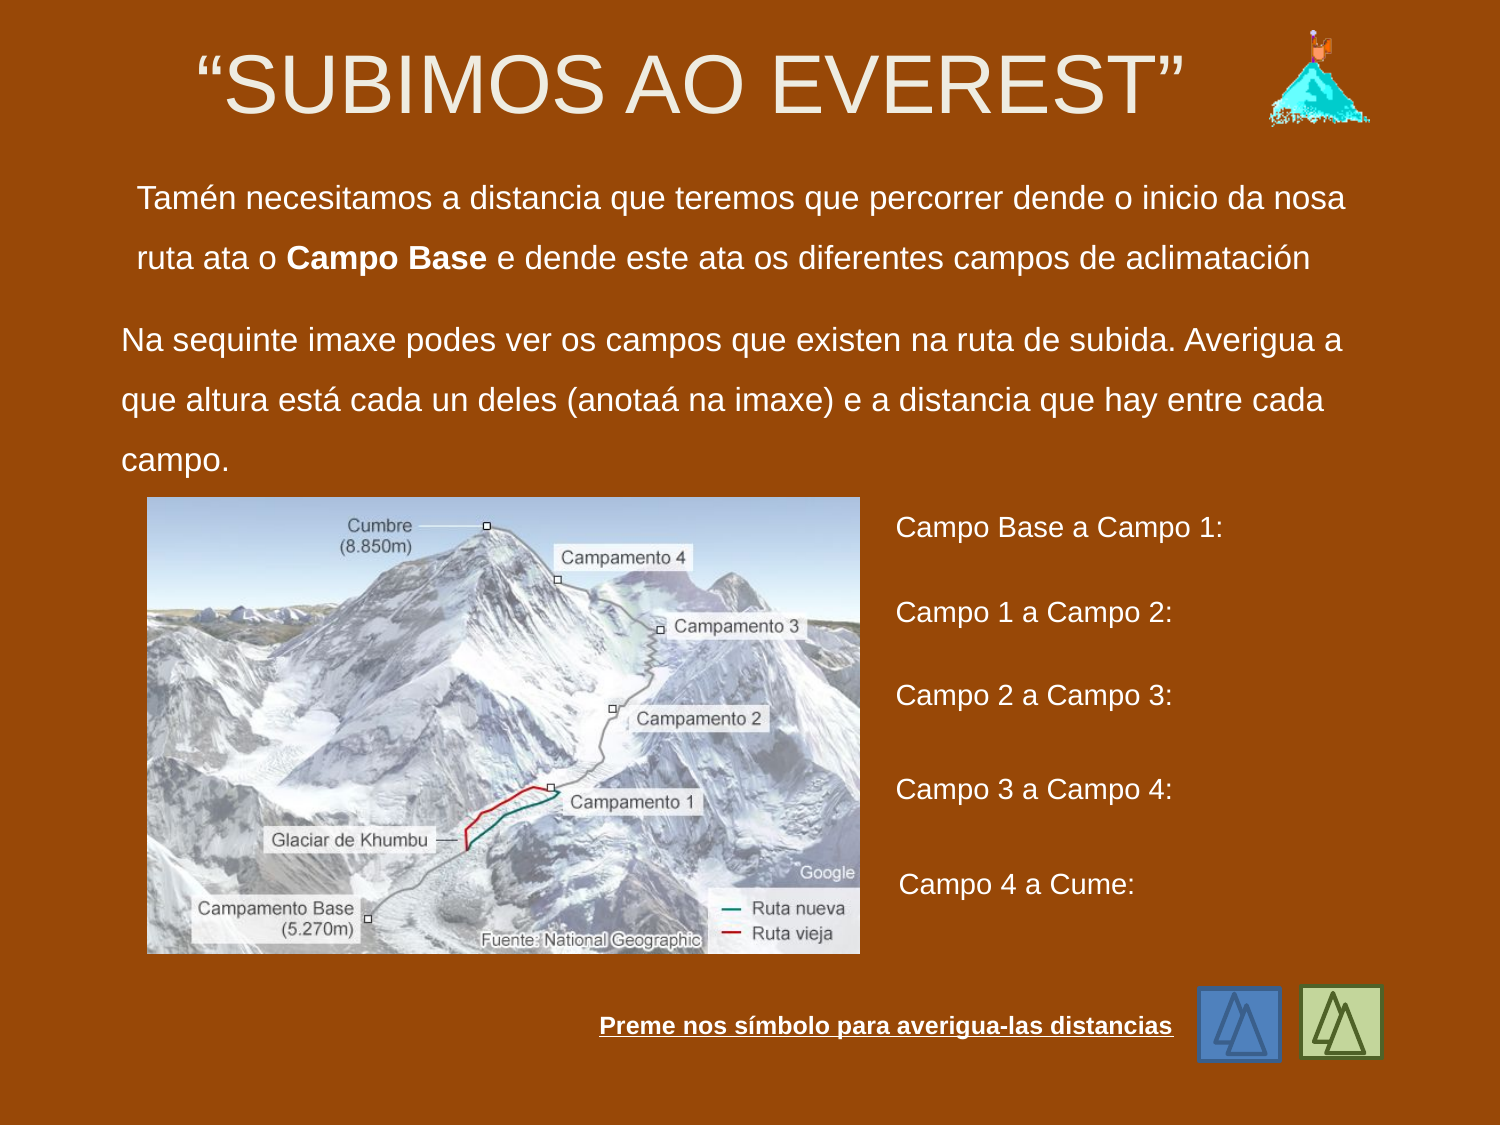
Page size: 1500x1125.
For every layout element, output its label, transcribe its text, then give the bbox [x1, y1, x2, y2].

title “SUBIMOS AO EVEREST” [123, 0, 1258, 148]
text_box Campo 2 a Campo 3: [880, 668, 1318, 719]
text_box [1301, 985, 1383, 1059]
text_box Campo 4 a Cume: [883, 857, 1322, 908]
text_box Campo 1 a Campo 2: [880, 586, 1318, 636]
text_box Campo Base a Campo 1: [880, 500, 1318, 551]
picture [147, 497, 860, 955]
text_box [1198, 988, 1280, 1062]
text_box Campo 3 a Campo 4: [880, 763, 1318, 813]
text_box Tamén necesitamos a distancia que teremos que percorrer dende o inicio da nosa ruta ata o Campo Base e dende este ata os diferentes campos de aclimatación [121, 148, 1379, 284]
text_box Na sequinte imaxe podes ver os campos que existen na ruta de subida. Averigua a que altura está cada un deles (anotaá na imaxe) e a distancia que hay entre cada campo. [106, 290, 1394, 486]
picture [1269, 30, 1370, 127]
text_box Preme nos símbolo para averigua-las distancias [584, 1002, 1193, 1047]
